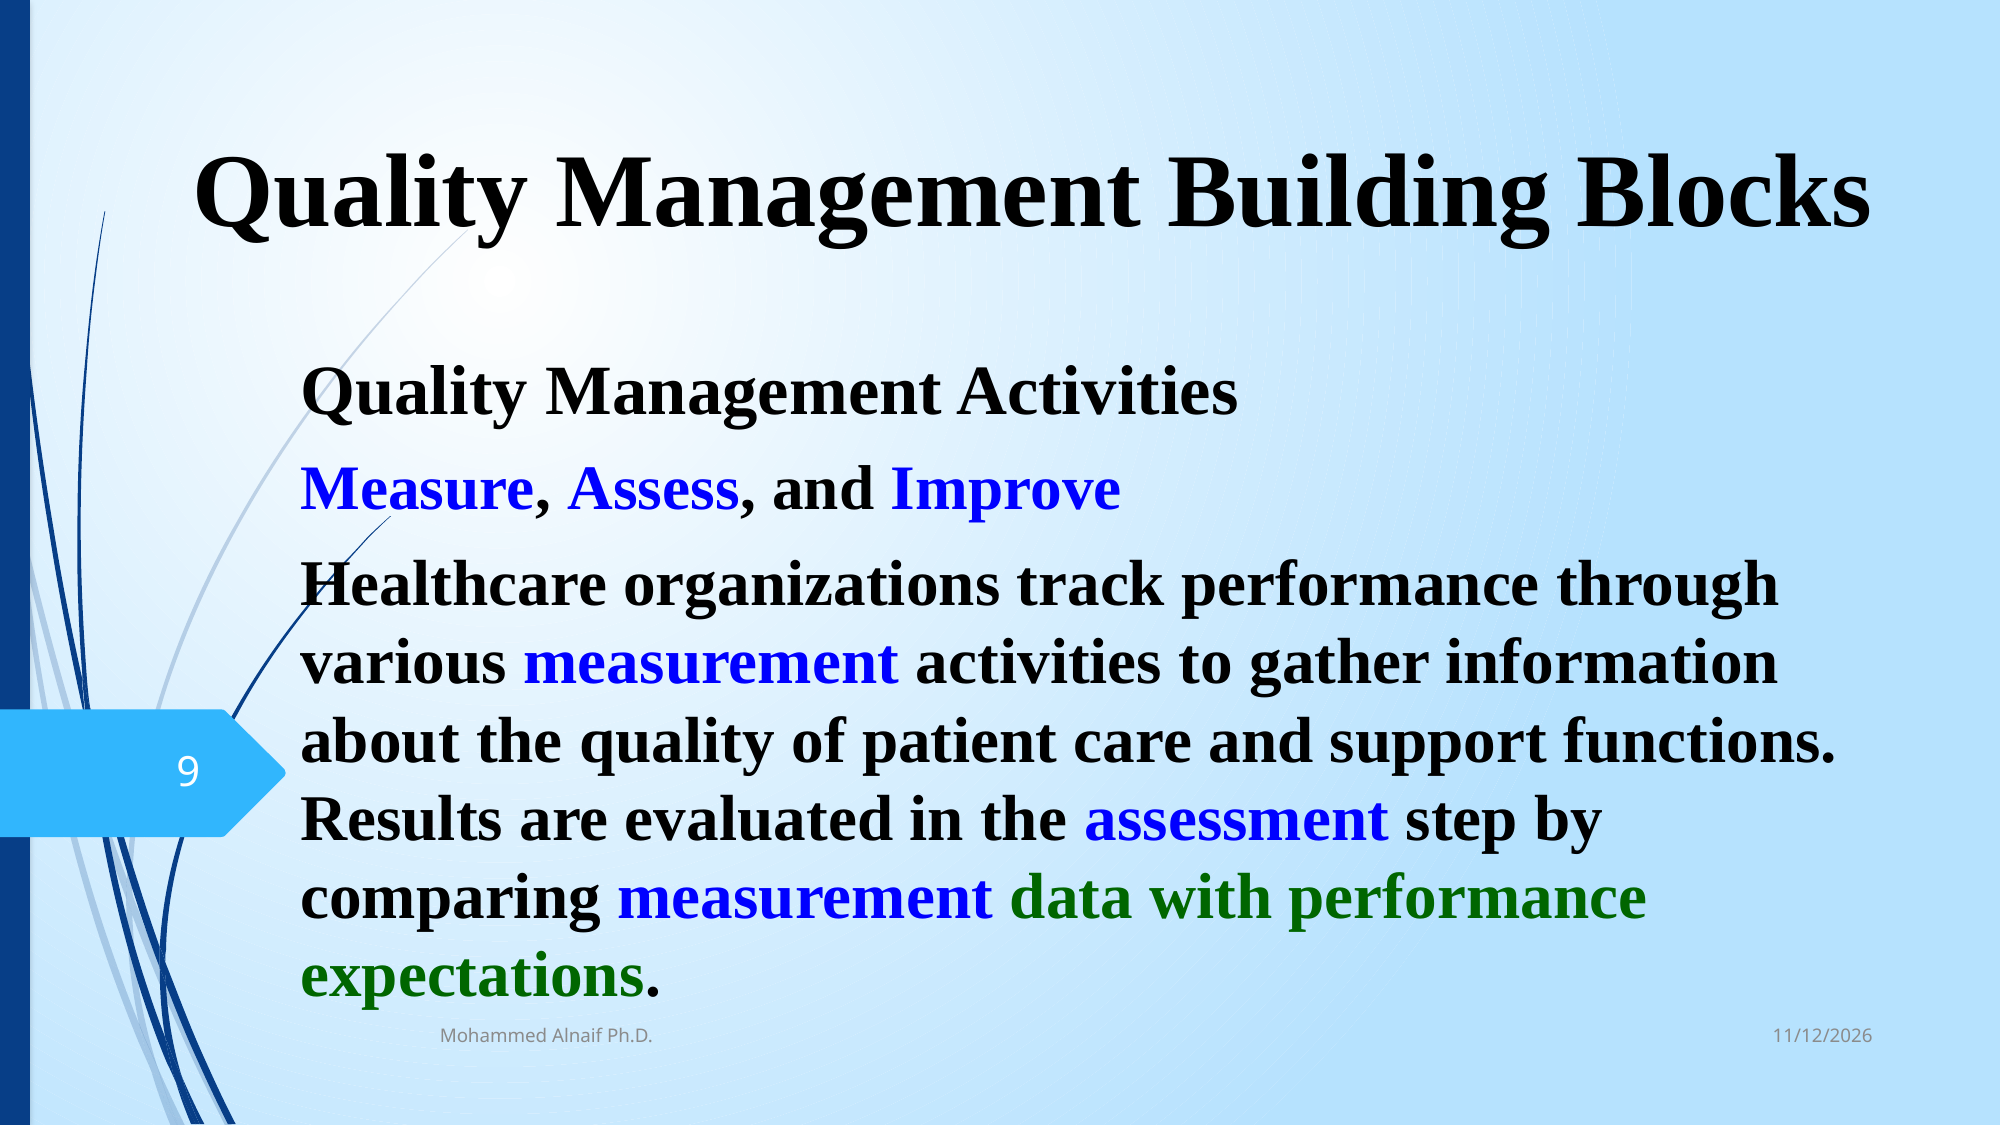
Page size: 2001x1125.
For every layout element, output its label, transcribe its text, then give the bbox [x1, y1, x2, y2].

title Quality Management Building Blocks [177, 101, 1917, 256]
footer Mohammed Alnaif Ph.D. [424, 1006, 1675, 1067]
subtitle Quality Management Activities Measure, Assess, and Improve Healthcare organizations track performance through various measurement activities to gather information about the quality of patient care and support functions. Results are evaluated in the assessment step by comparing measurement data with performance expectations. [285, 335, 1898, 1025]
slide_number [1699, 1005, 1888, 1067]
slide_number 9 [87, 743, 216, 803]
